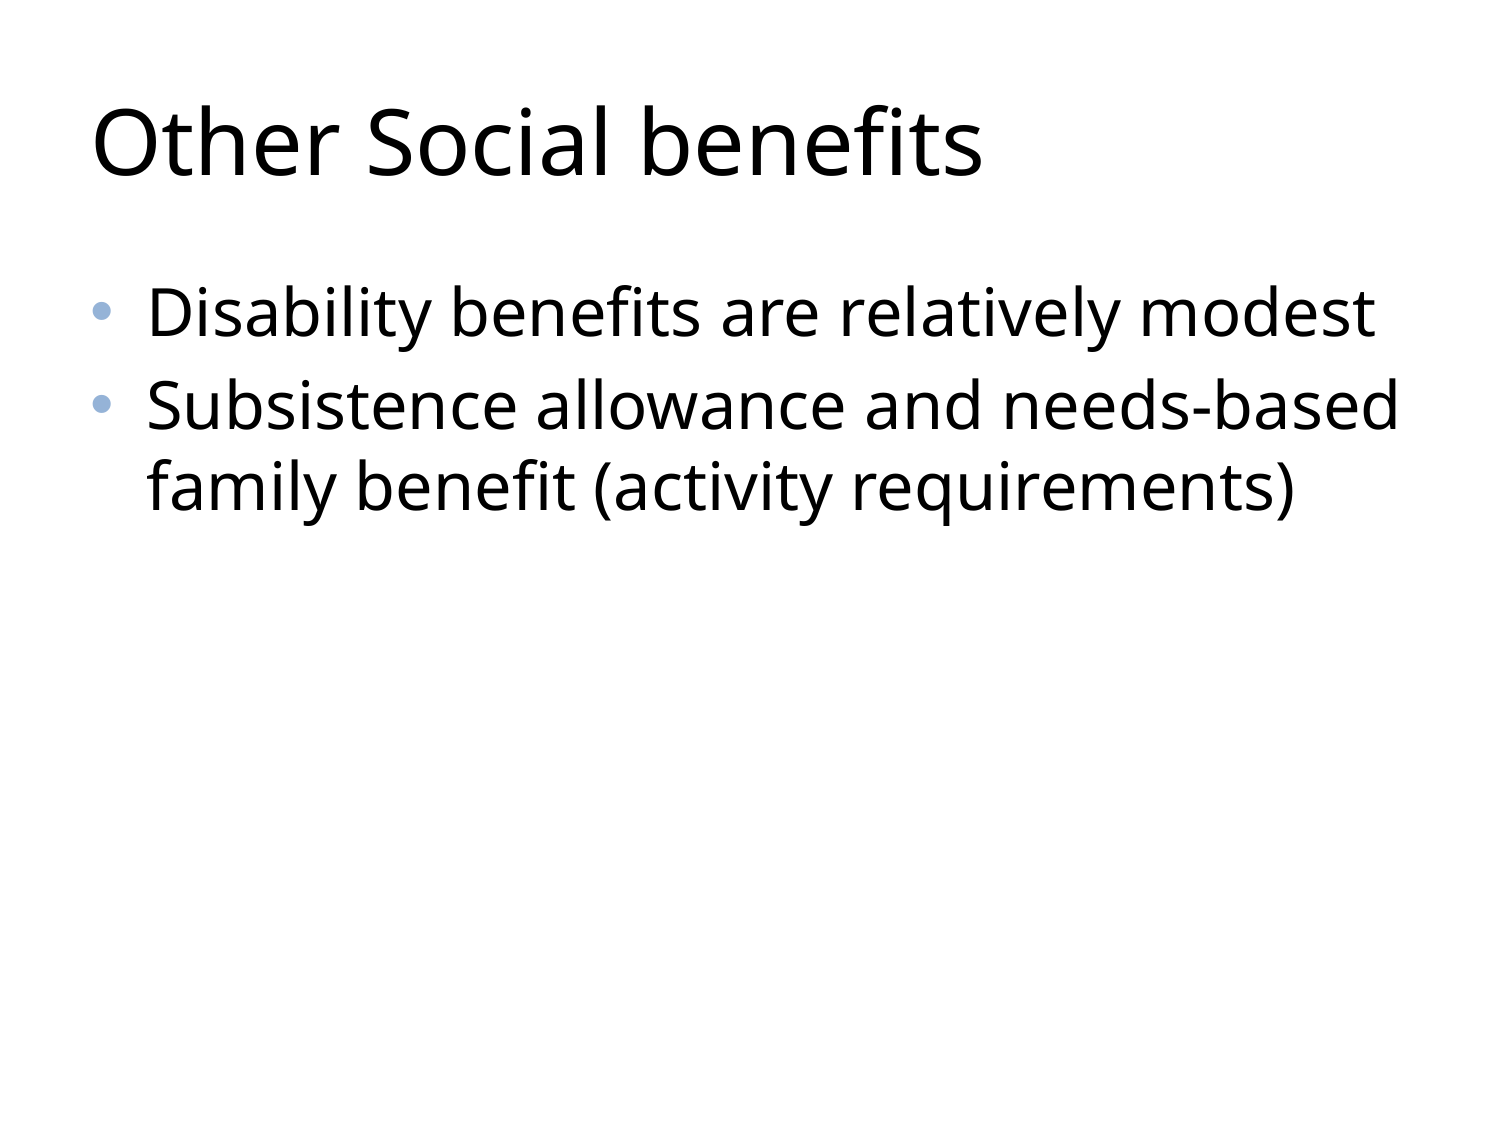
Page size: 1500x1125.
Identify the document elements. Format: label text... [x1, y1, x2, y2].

title Other Social benefits [75, 45, 1425, 233]
list Disability benefits are relatively modest Subsistence allowance and needs-based family benefit (activity requirements) [75, 262, 1425, 1005]
